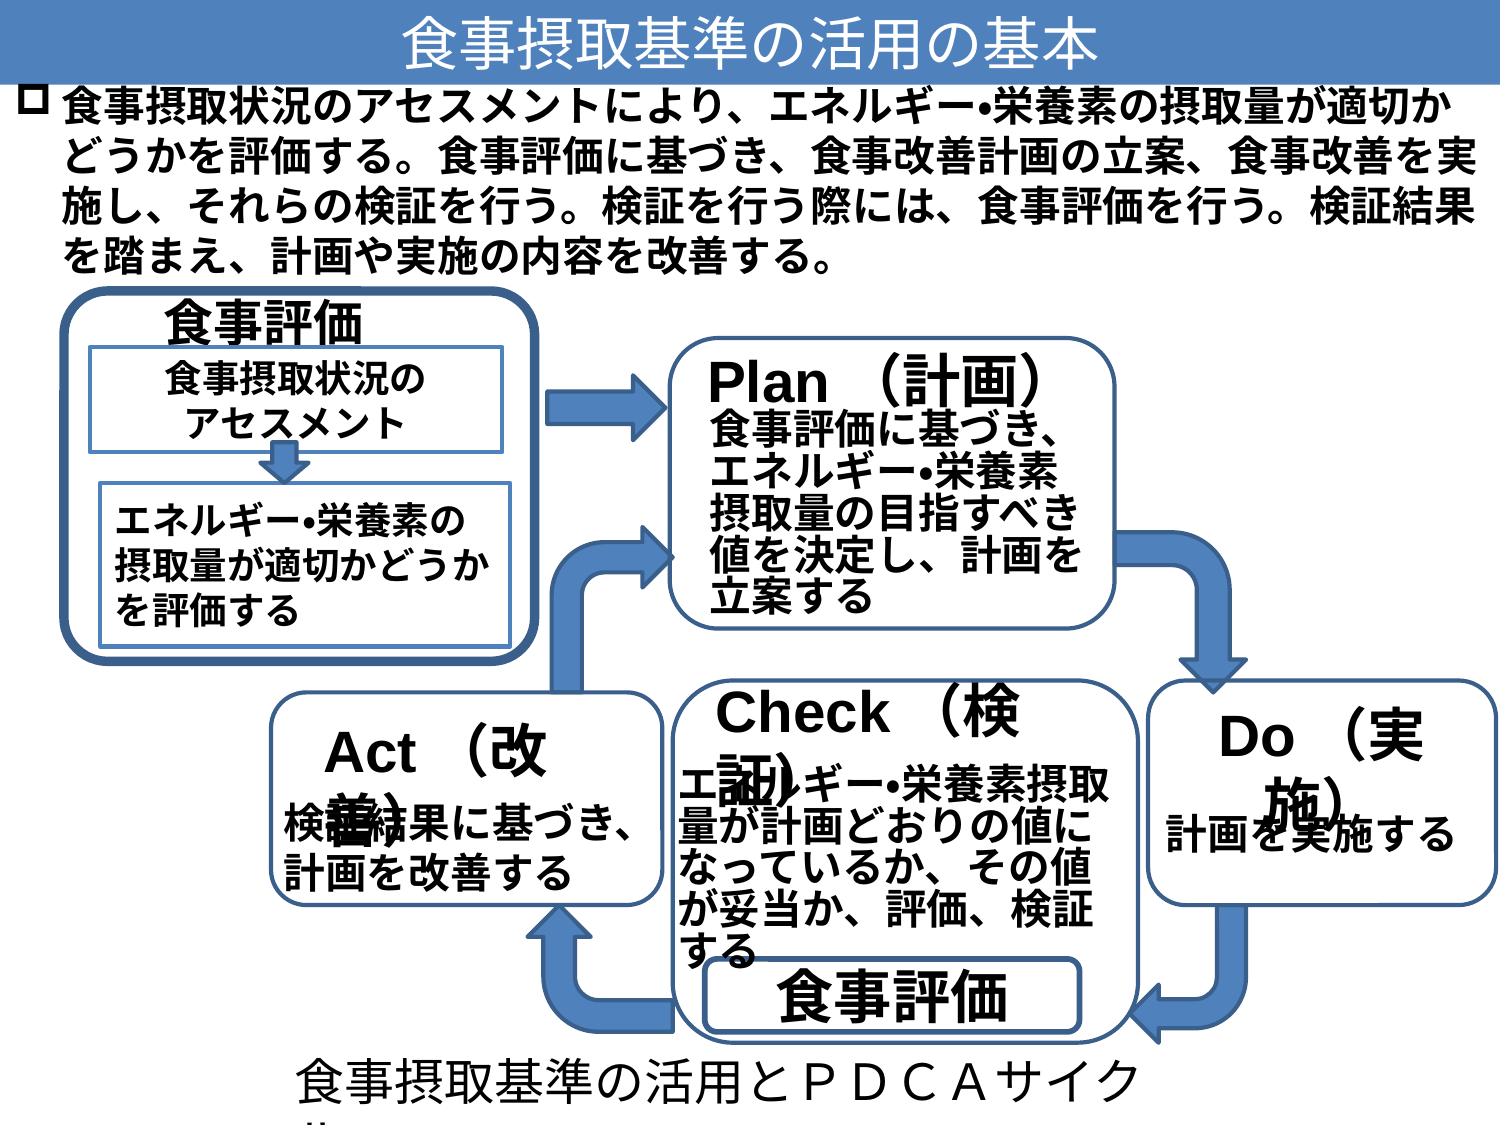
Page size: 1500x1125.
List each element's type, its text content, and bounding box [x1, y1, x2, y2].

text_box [268, 692, 656, 906]
text_box [549, 525, 664, 690]
text_box 食事摂取基準の活用とＰＤＣＡサイクル [278, 1041, 1190, 1125]
text_box [545, 373, 664, 443]
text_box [662, 666, 1139, 1043]
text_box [669, 336, 1115, 629]
text_box [1119, 530, 1249, 678]
text_box [525, 915, 656, 1034]
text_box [1147, 680, 1500, 906]
text_box 食事摂取基準の活用の基本 [0, 0, 1500, 72]
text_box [63, 283, 535, 662]
text_box [1143, 914, 1249, 1041]
text_box 食事摂取状況のアセスメントにより、エネルギー・栄養素の摂取量が適切かどうかを評価する。食事評価に基づき、食事改善計画の立案、食事改善を実施し、それらの検証を行う。検証を行う際には、食事評価を行う。検証結果を踏まえ、計画や実施の内容を改善する。 [0, 72, 1500, 287]
